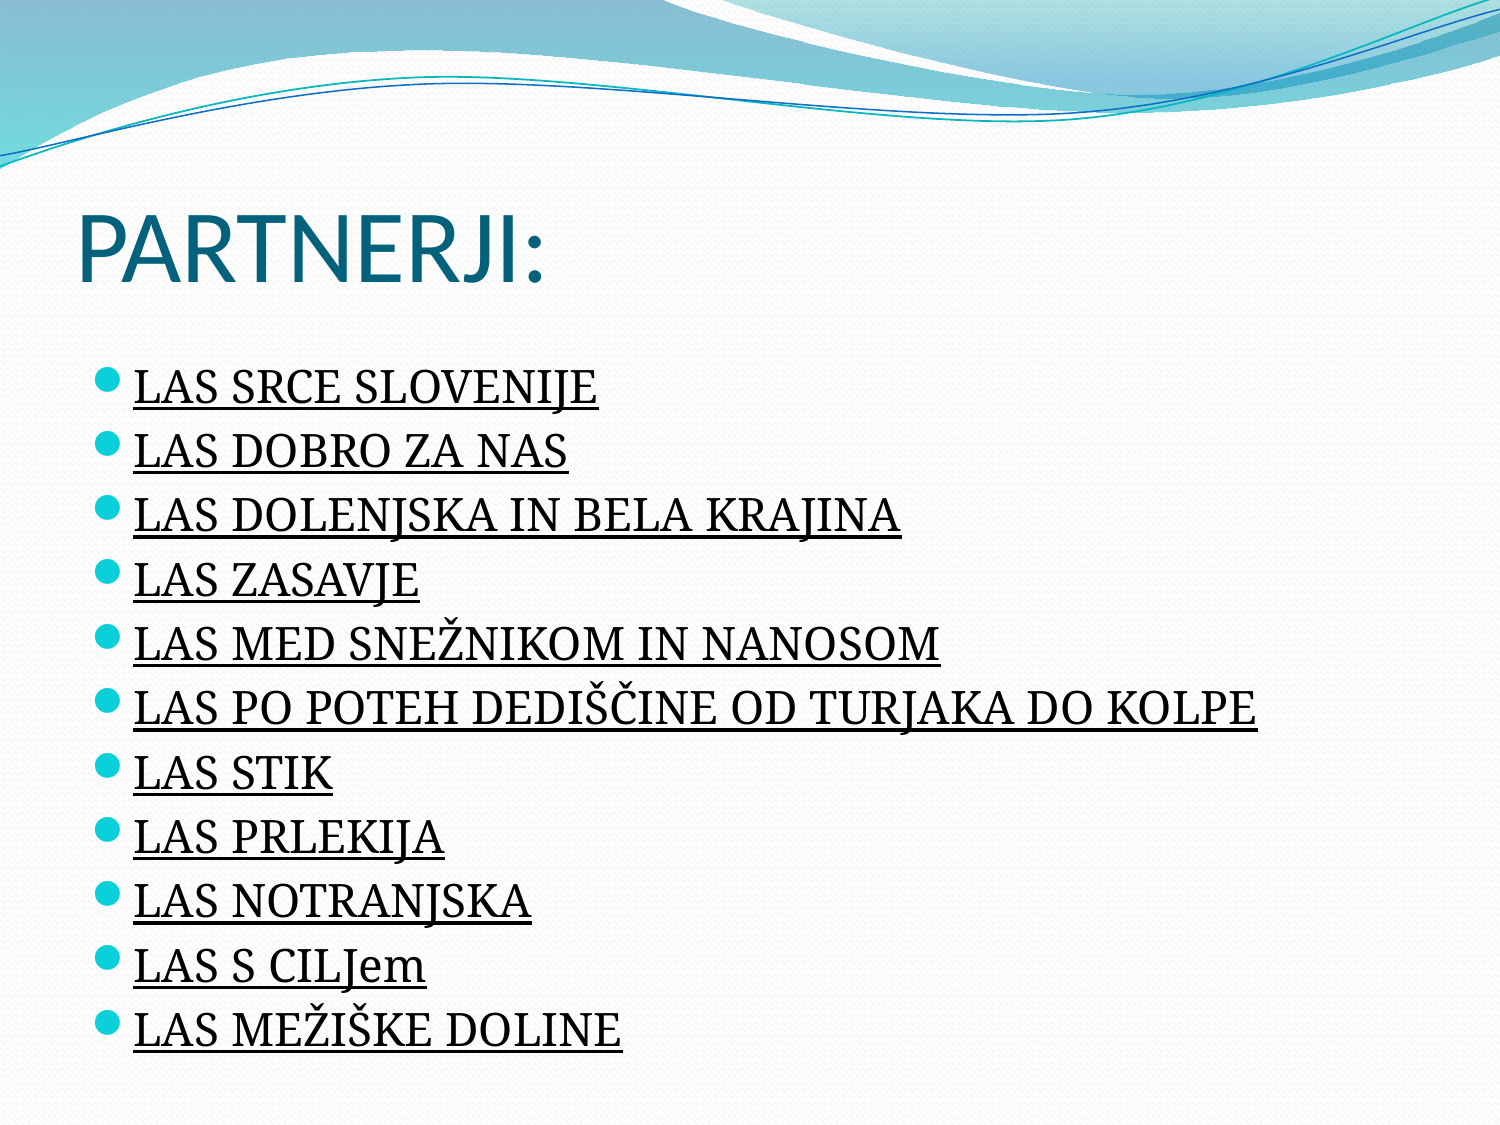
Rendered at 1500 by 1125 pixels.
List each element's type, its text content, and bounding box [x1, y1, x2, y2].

title PARTNERJI: [75, 115, 1425, 303]
list LAS SRCE SLOVENIJE LAS DOBRO ZA NAS LAS DOLENJSKA IN BELA KRAJINA LAS ZASAVJE LAS MED SNEŽNIKOM IN NANOSOM LAS PO POTEH DEDIŠČINE OD TURJAKA DO KOLPE LAS STIK LAS PRLEKIJA LAS NOTRANJSKA LAS S CILJem LAS MEŽIŠKE DOLINE [76, 349, 1427, 1070]
